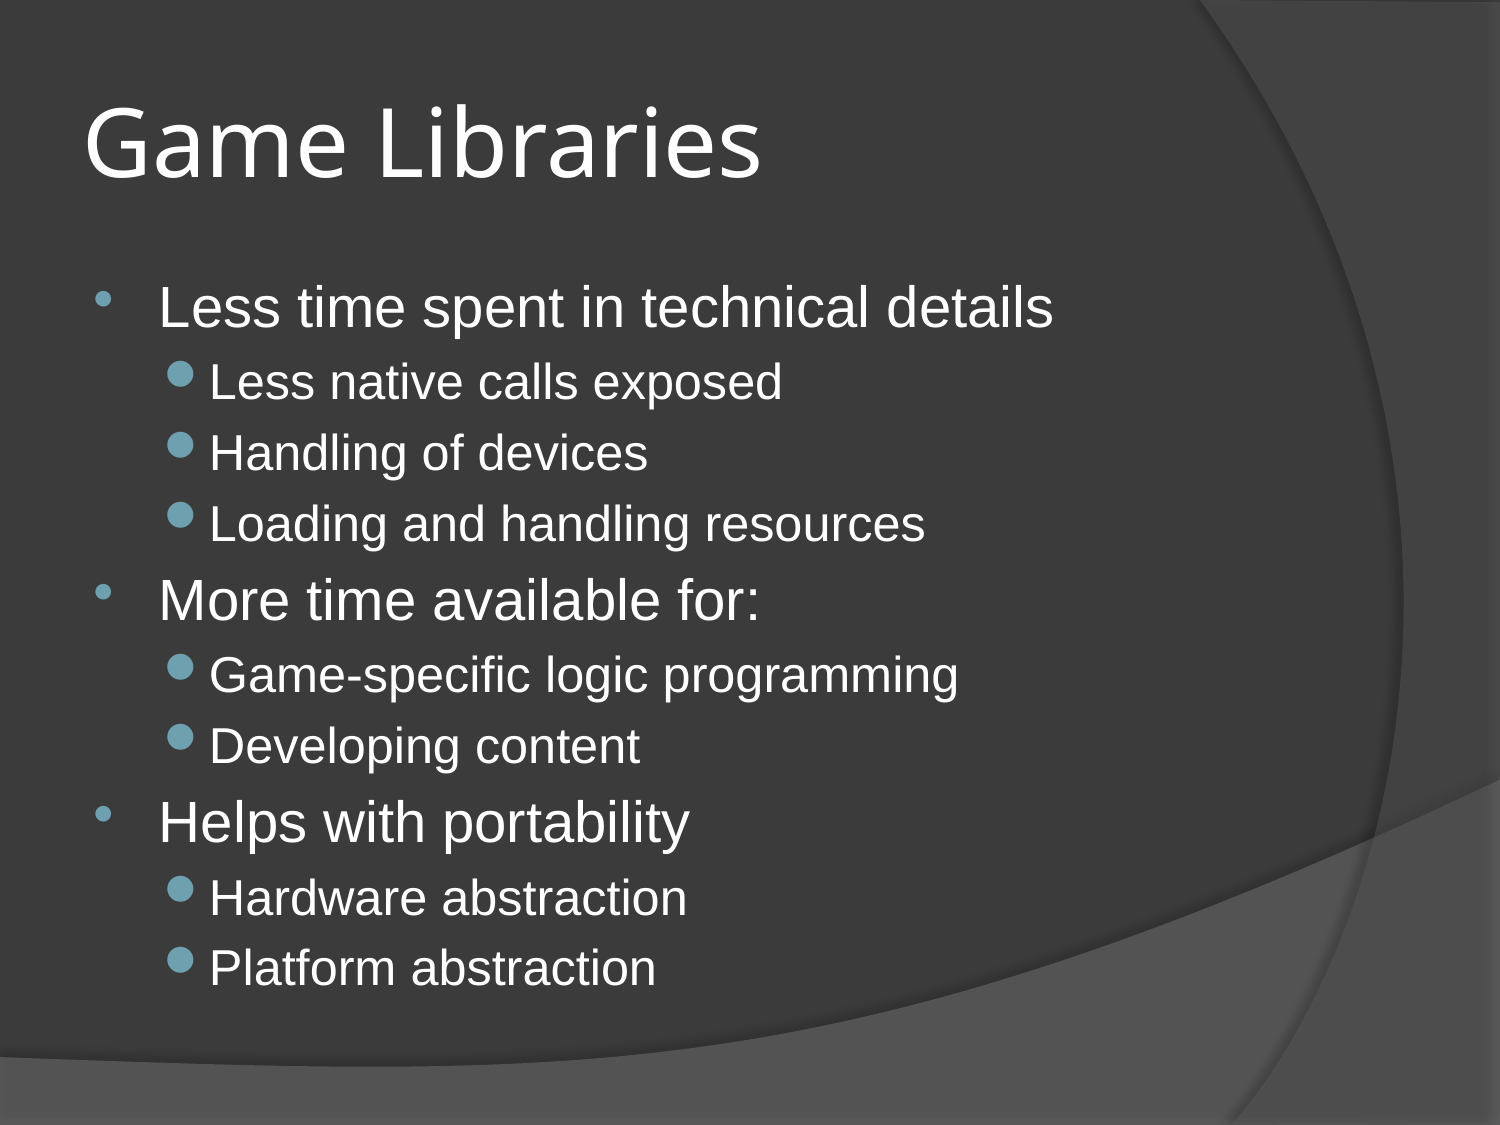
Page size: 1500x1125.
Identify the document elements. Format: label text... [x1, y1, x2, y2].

title Game Libraries [75, 45, 1300, 233]
list Less time spent in technical details Less native calls exposed Handling of devices Loading and handling resources More time available for: Game-specific logic programming Developing content Helps with portability Hardware abstraction Platform abstraction [75, 262, 1300, 1005]
